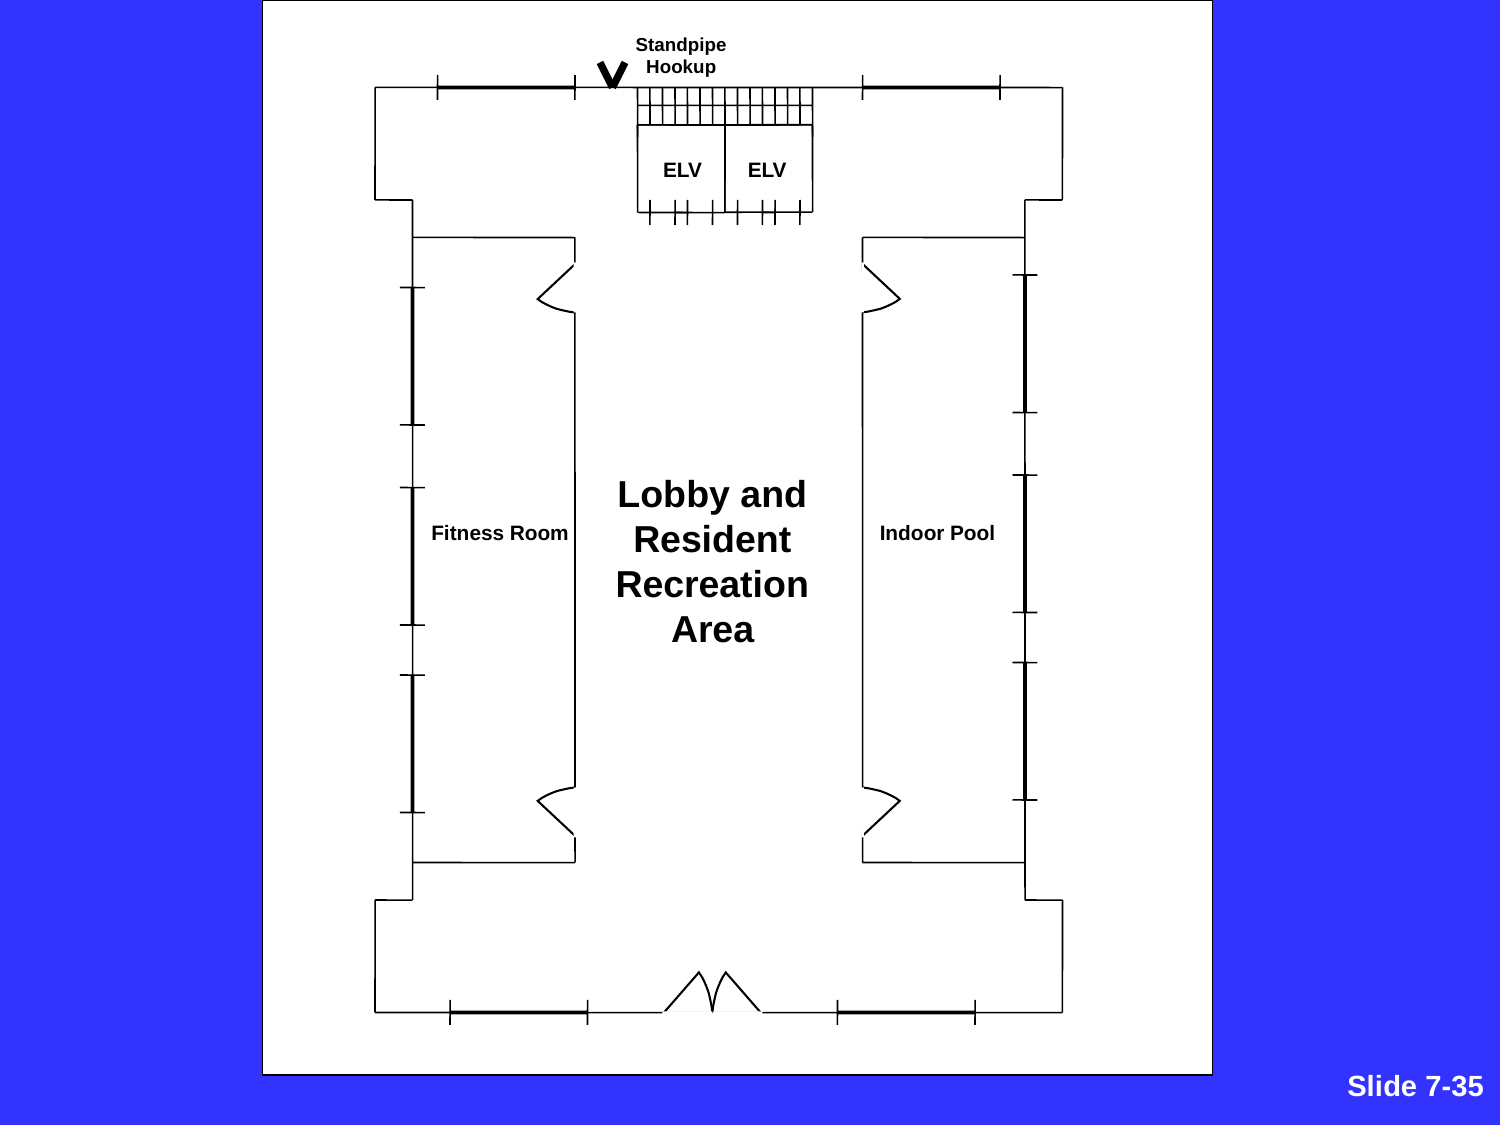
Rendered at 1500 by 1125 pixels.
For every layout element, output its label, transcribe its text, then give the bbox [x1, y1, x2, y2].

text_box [862, 787, 901, 838]
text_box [537, 262, 576, 313]
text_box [662, 971, 763, 1013]
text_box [1012, 274, 1038, 413]
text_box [437, 74, 576, 101]
text_box Standpipe Hookup [587, 24, 775, 85]
slide_number Slide 7-177 [1148, 1059, 1500, 1125]
text_box Lobby and Resident Recreation Area [599, 462, 825, 658]
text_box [862, 74, 1001, 101]
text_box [1012, 474, 1038, 613]
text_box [399, 674, 426, 813]
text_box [637, 87, 813, 226]
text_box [862, 262, 901, 313]
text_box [837, 999, 976, 1026]
text_box Indoor Pool [849, 512, 1007, 553]
text_box [262, 0, 1213, 1075]
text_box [449, 999, 588, 1026]
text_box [399, 487, 426, 626]
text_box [399, 287, 426, 426]
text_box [537, 787, 576, 838]
text_box Fitness Room [429, 512, 588, 553]
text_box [1012, 662, 1038, 801]
